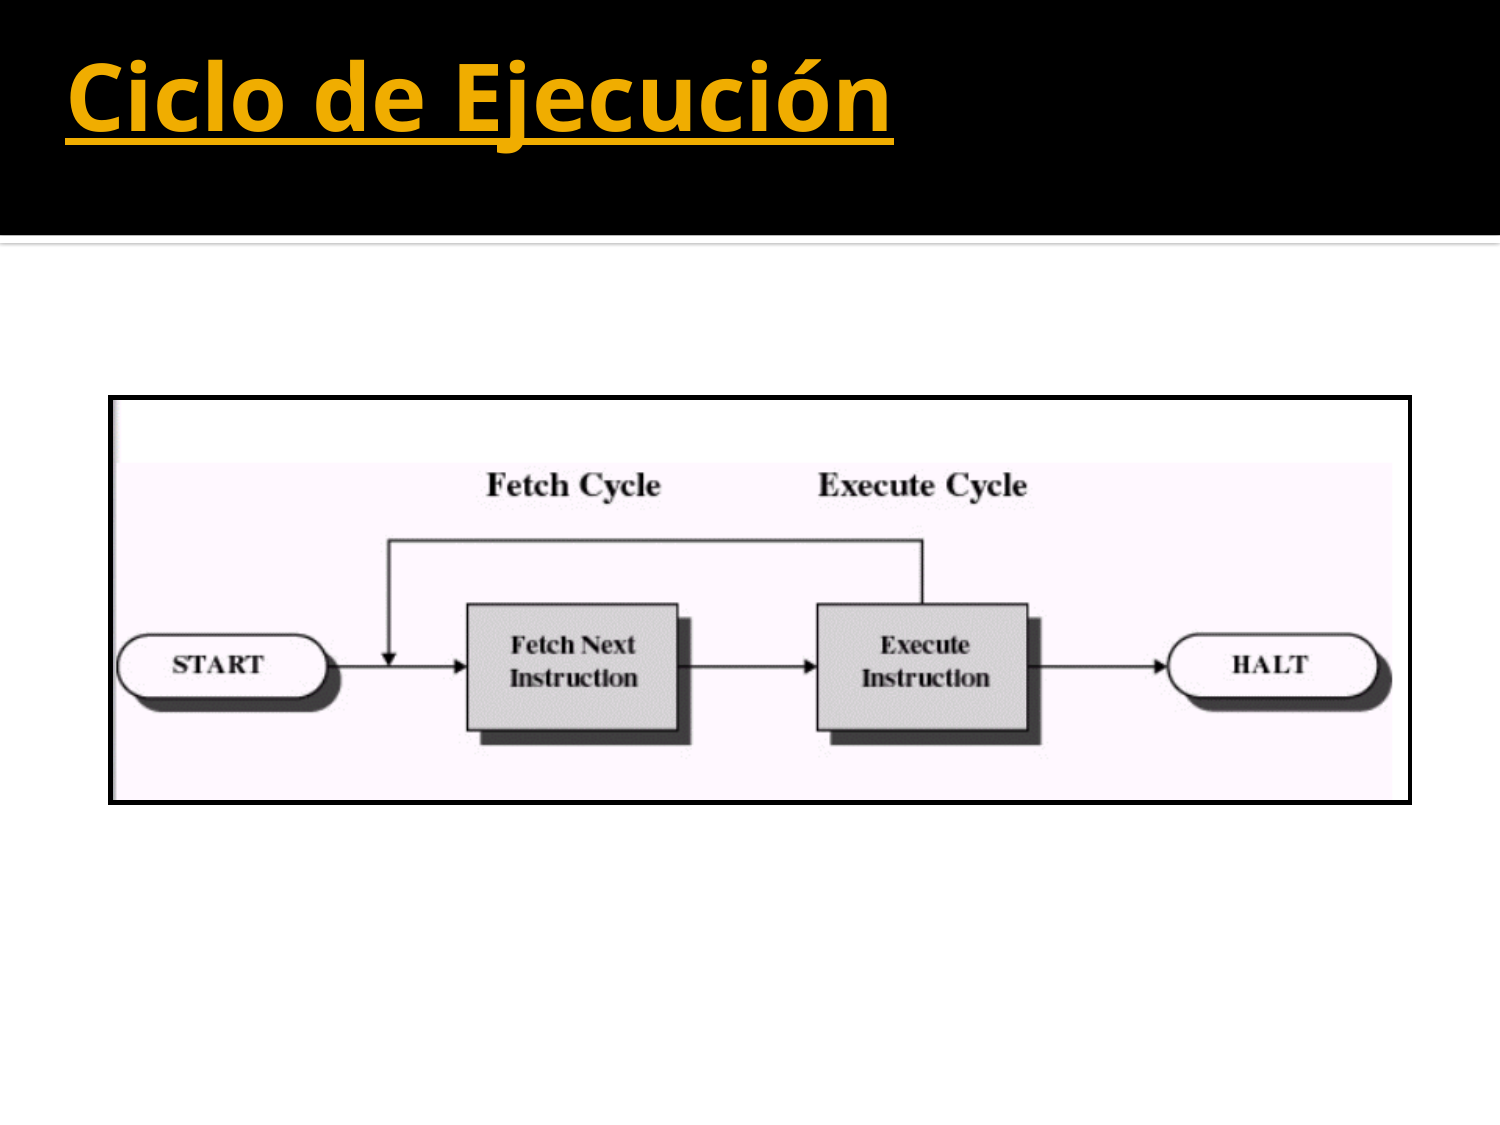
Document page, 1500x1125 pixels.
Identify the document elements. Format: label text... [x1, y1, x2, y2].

picture [112, 399, 1408, 800]
title Ciclo de Ejecución [50, 24, 1388, 163]
list [37, 174, 1463, 1075]
